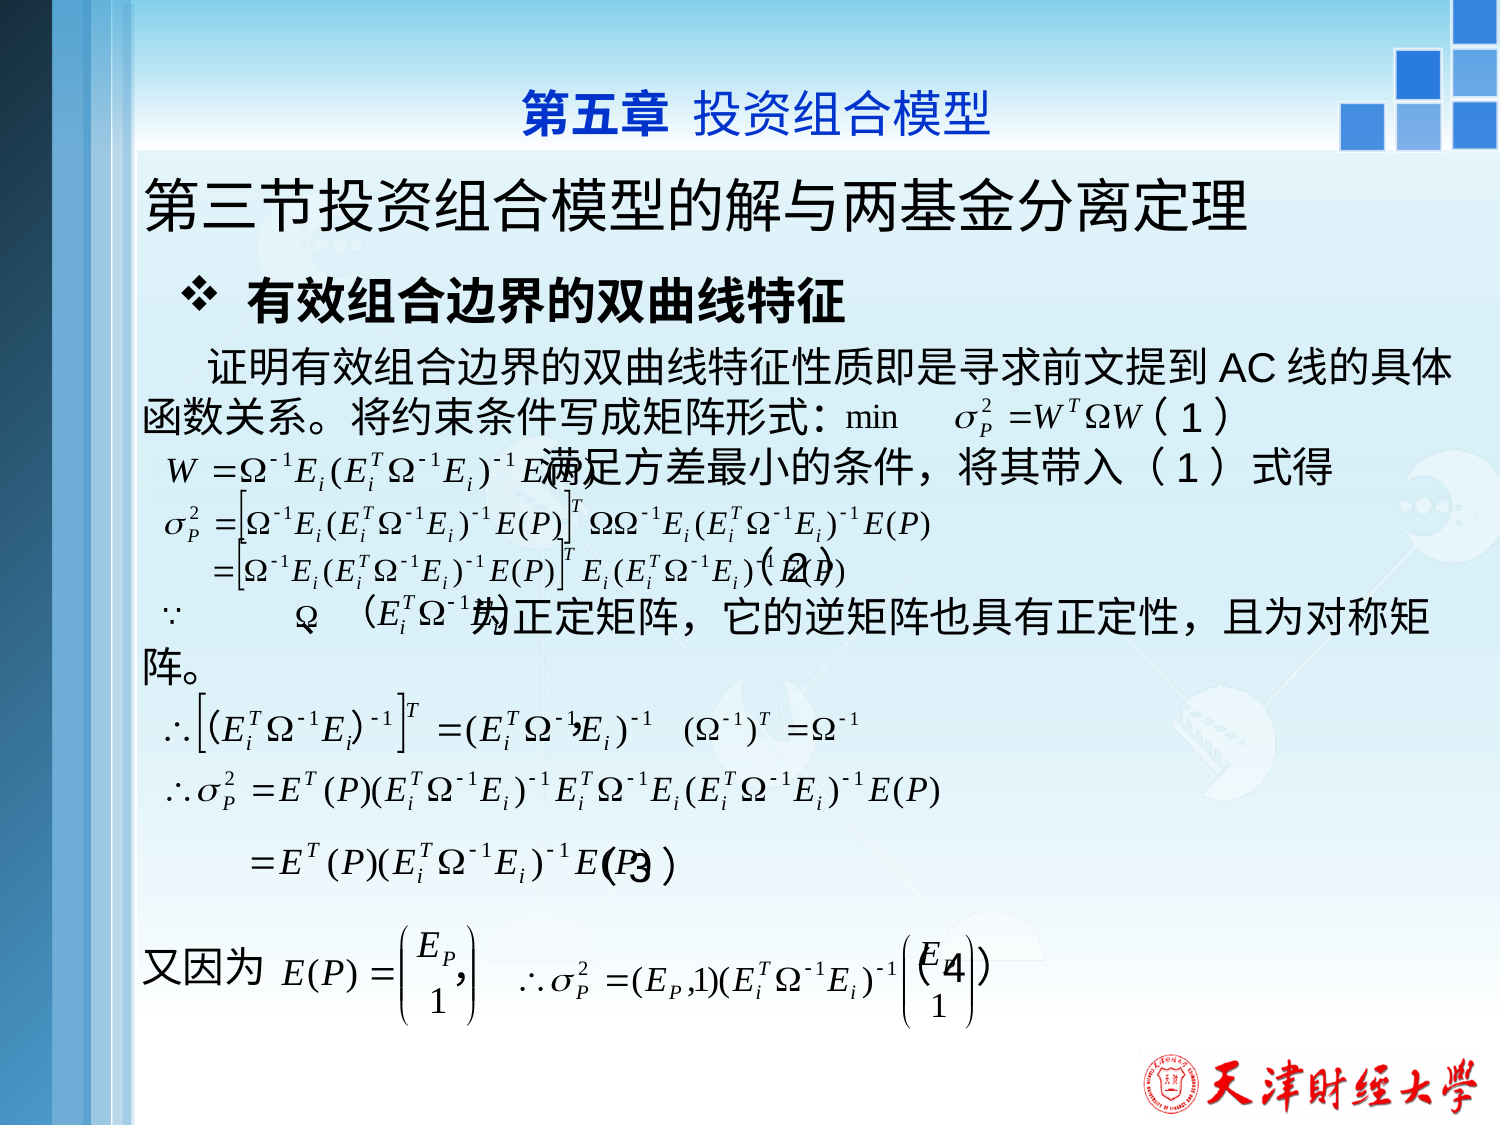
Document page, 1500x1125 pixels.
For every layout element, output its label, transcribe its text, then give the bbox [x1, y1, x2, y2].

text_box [162, 444, 603, 488]
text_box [274, 918, 485, 1033]
text_box [122, 150, 132, 965]
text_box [840, 390, 1152, 444]
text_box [241, 833, 658, 893]
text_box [160, 692, 657, 761]
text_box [355, 585, 520, 644]
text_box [162, 596, 325, 642]
text_box 证明有效组合边界的双曲线特征性质即是寻求前文提到AC线的具体函数关系。将约束条件写成矩阵形式： （1） 满足方差最小的条件，将其带入（1）式得 （2） 、 为正定矩阵，它的逆矩阵也具有正定性，且为对称矩阵。 ， （3） 又因为 ， （4） [126, 333, 1478, 999]
text_box 有效组合边界的双曲线特征 [162, 262, 1152, 338]
text_box 第五章 投资组合模型 [131, 74, 1382, 150]
picture [132, 150, 1500, 965]
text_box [159, 490, 936, 551]
title 第三节投资组合模型的解与两基金分离定理 [127, 154, 1382, 255]
picture [132, 150, 1337, 154]
picture [1131, 1049, 1500, 1119]
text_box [163, 762, 949, 820]
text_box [678, 703, 864, 755]
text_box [206, 538, 852, 598]
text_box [516, 929, 984, 1036]
